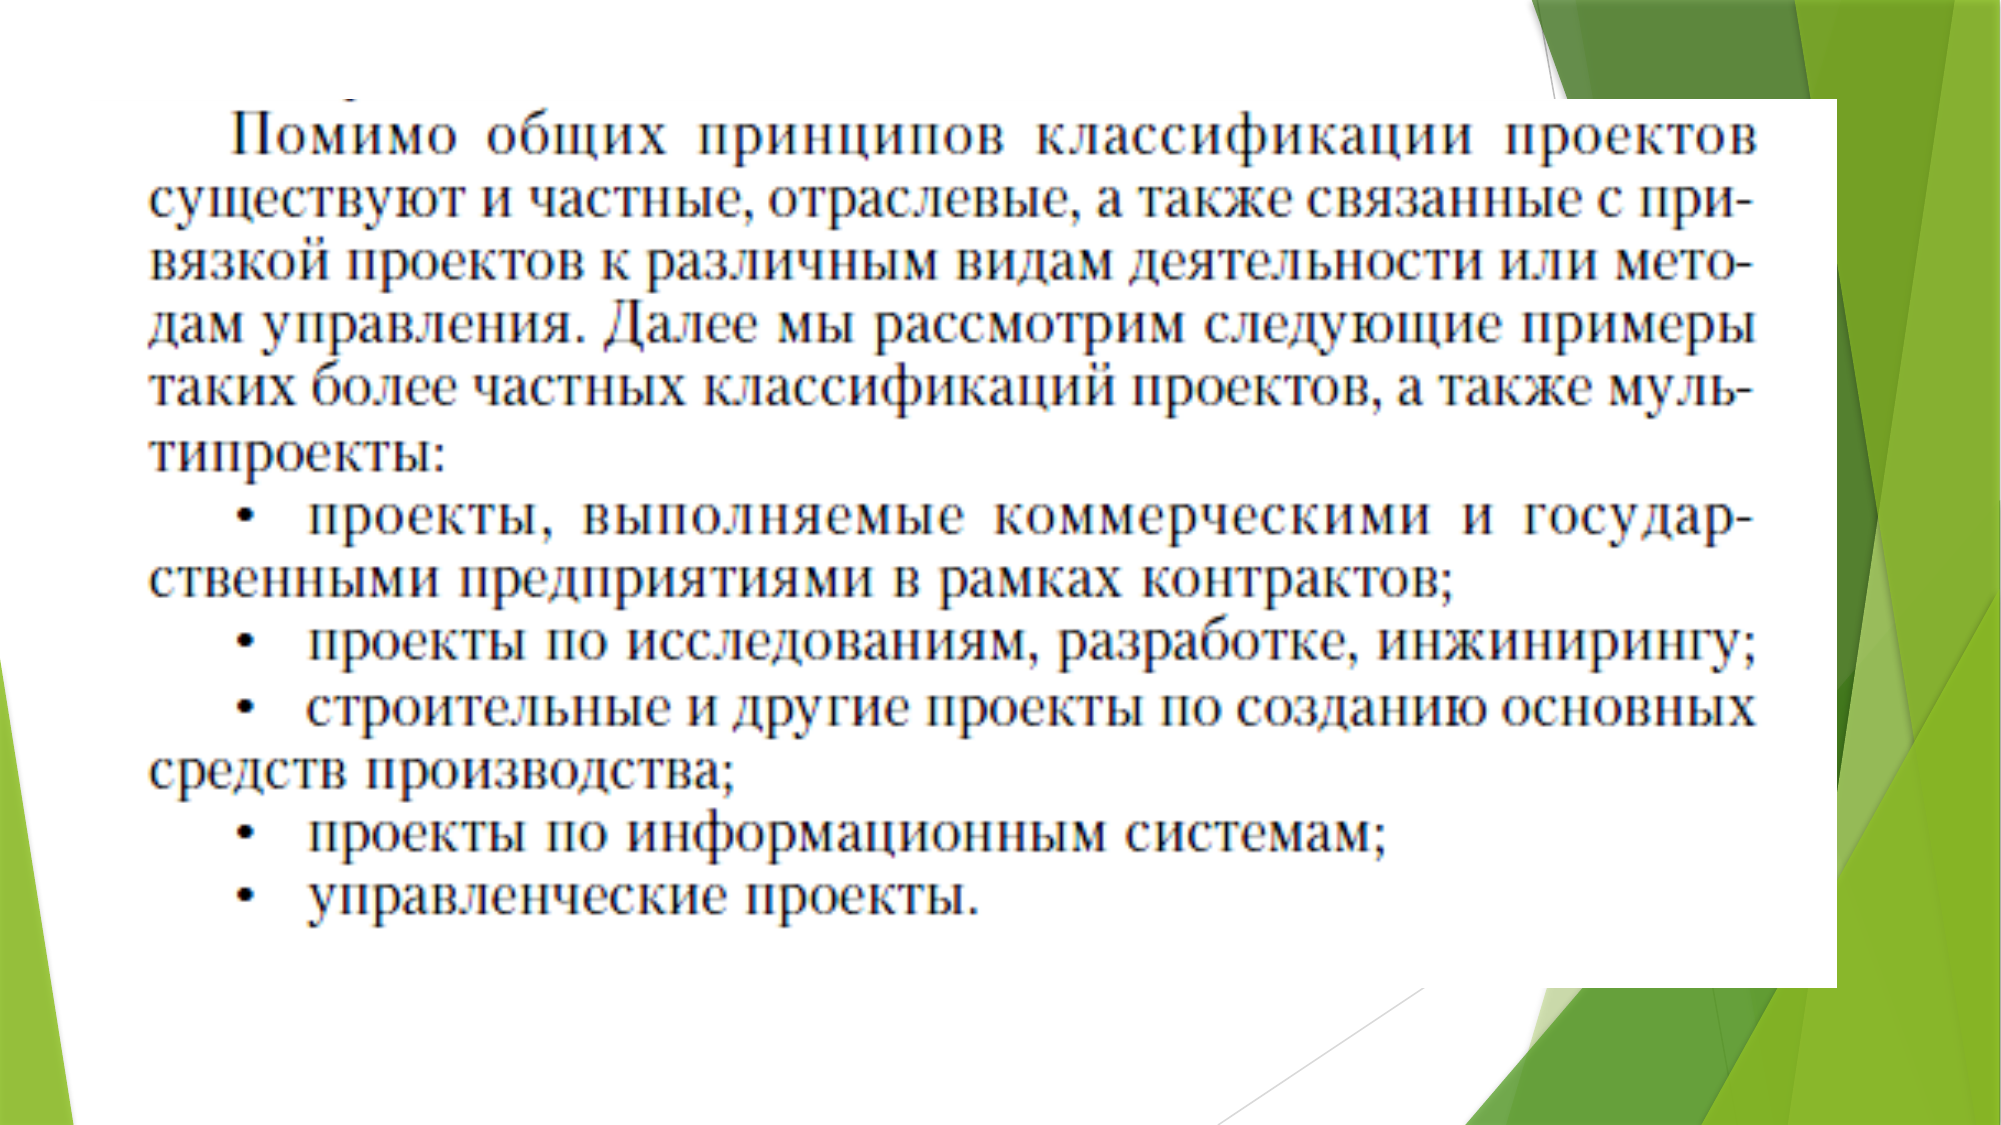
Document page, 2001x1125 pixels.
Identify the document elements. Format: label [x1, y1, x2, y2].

picture [89, 99, 1838, 989]
